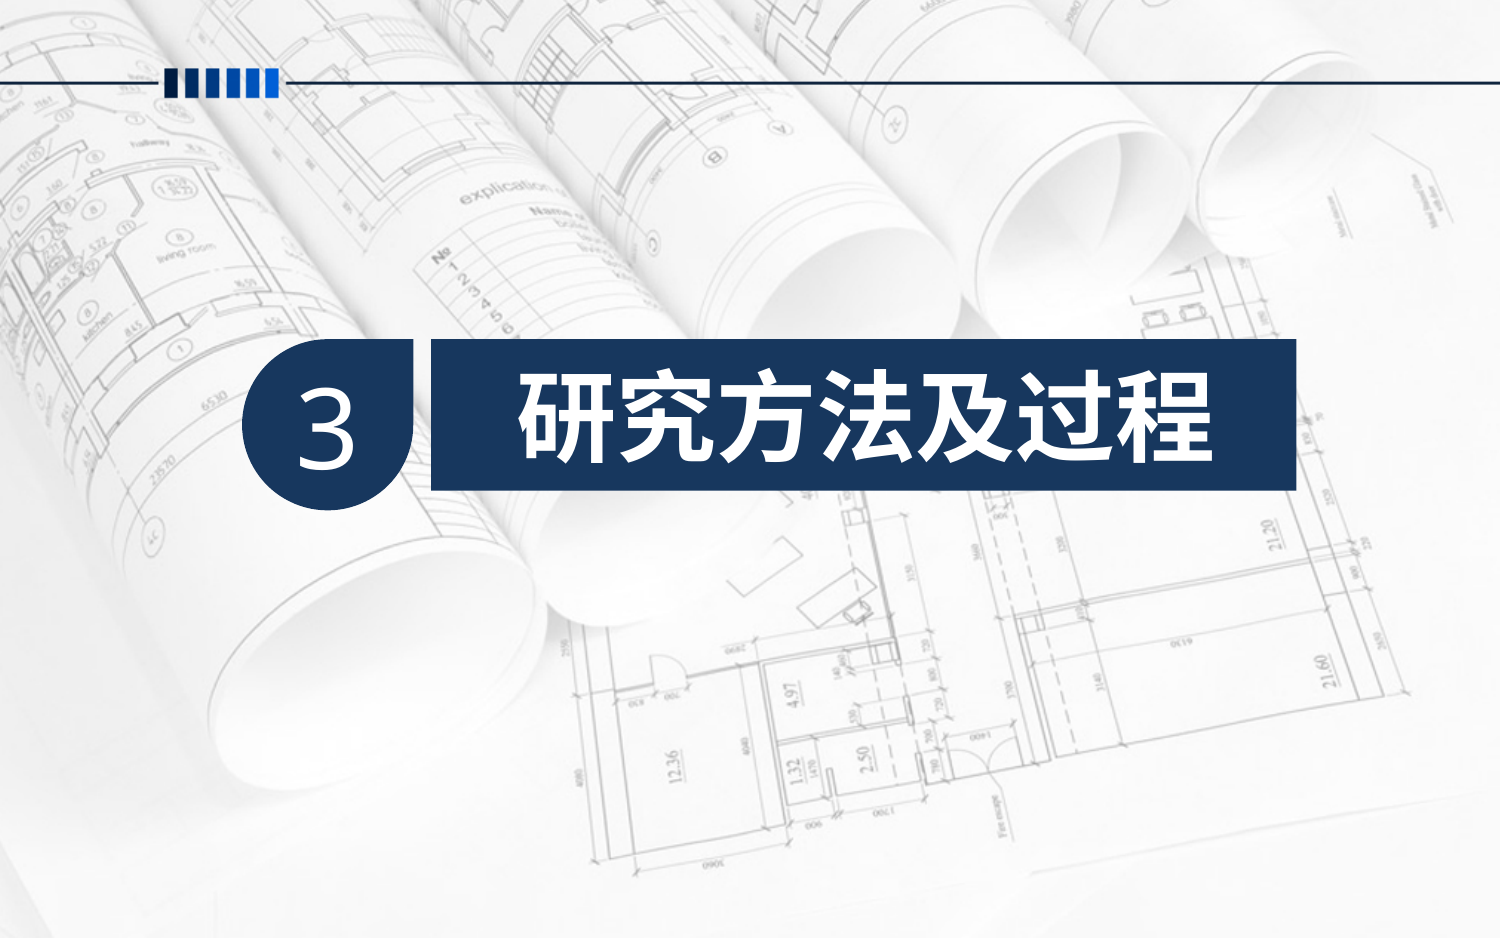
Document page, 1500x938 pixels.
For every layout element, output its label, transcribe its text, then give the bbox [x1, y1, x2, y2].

text_box [429, 337, 1299, 493]
text_box 研究方法及过程 [454, 347, 1278, 483]
picture [0, 0, 1500, 938]
text_box 3 [239, 337, 416, 513]
